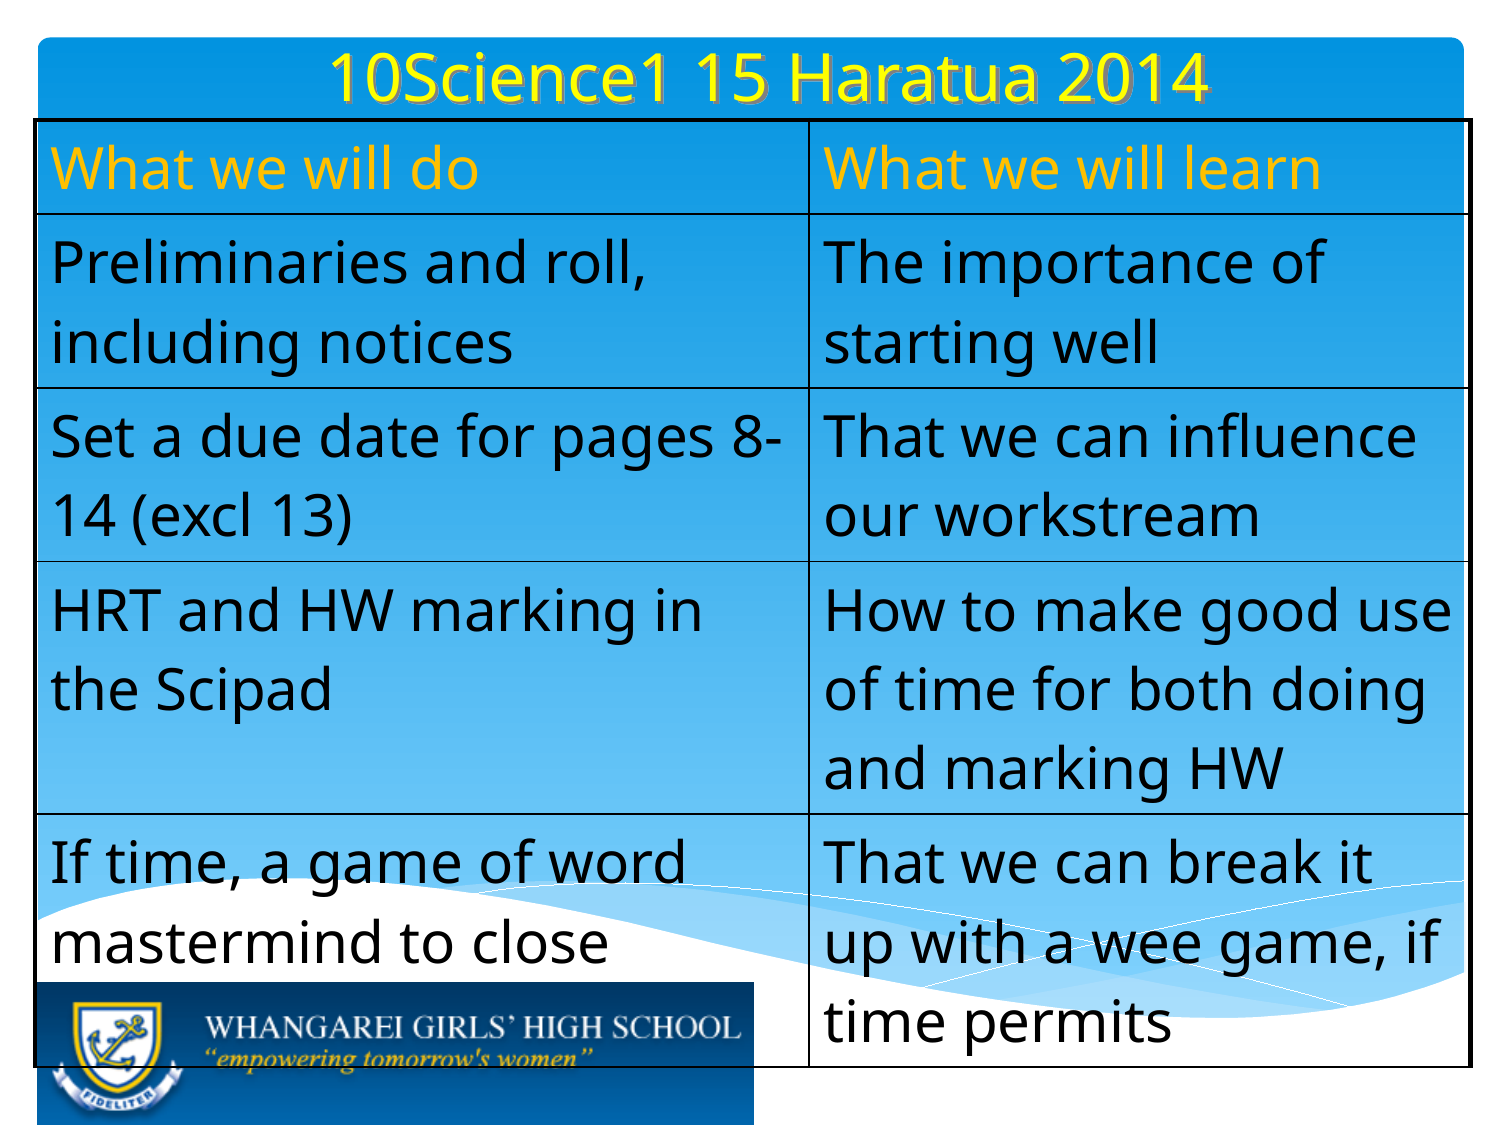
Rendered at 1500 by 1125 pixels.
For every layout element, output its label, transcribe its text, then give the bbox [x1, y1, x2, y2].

table_cell That we can break it up with a wee game, if time permits [810, 815, 1468, 1066]
table_header What we will learn [810, 122, 1468, 213]
table_cell The importance of starting well [810, 215, 1468, 387]
text_box 10Science1 15 Haratua 2014 [162, 24, 1375, 118]
table_cell How to make good use of time for both doing and marking HW [810, 562, 1468, 813]
table_cell That we can influence our workstream [810, 389, 1468, 561]
table_cell Set a due date for pages 8-14 (excl 13) [37, 389, 808, 561]
table_cell If time, a game of word mastermind to close [37, 815, 808, 1066]
picture [37, 982, 754, 1125]
table_header What we will do [37, 122, 808, 213]
table_cell HRT and HW marking in the Scipad [37, 562, 808, 813]
table_cell Preliminaries and roll, including notices [37, 215, 808, 387]
